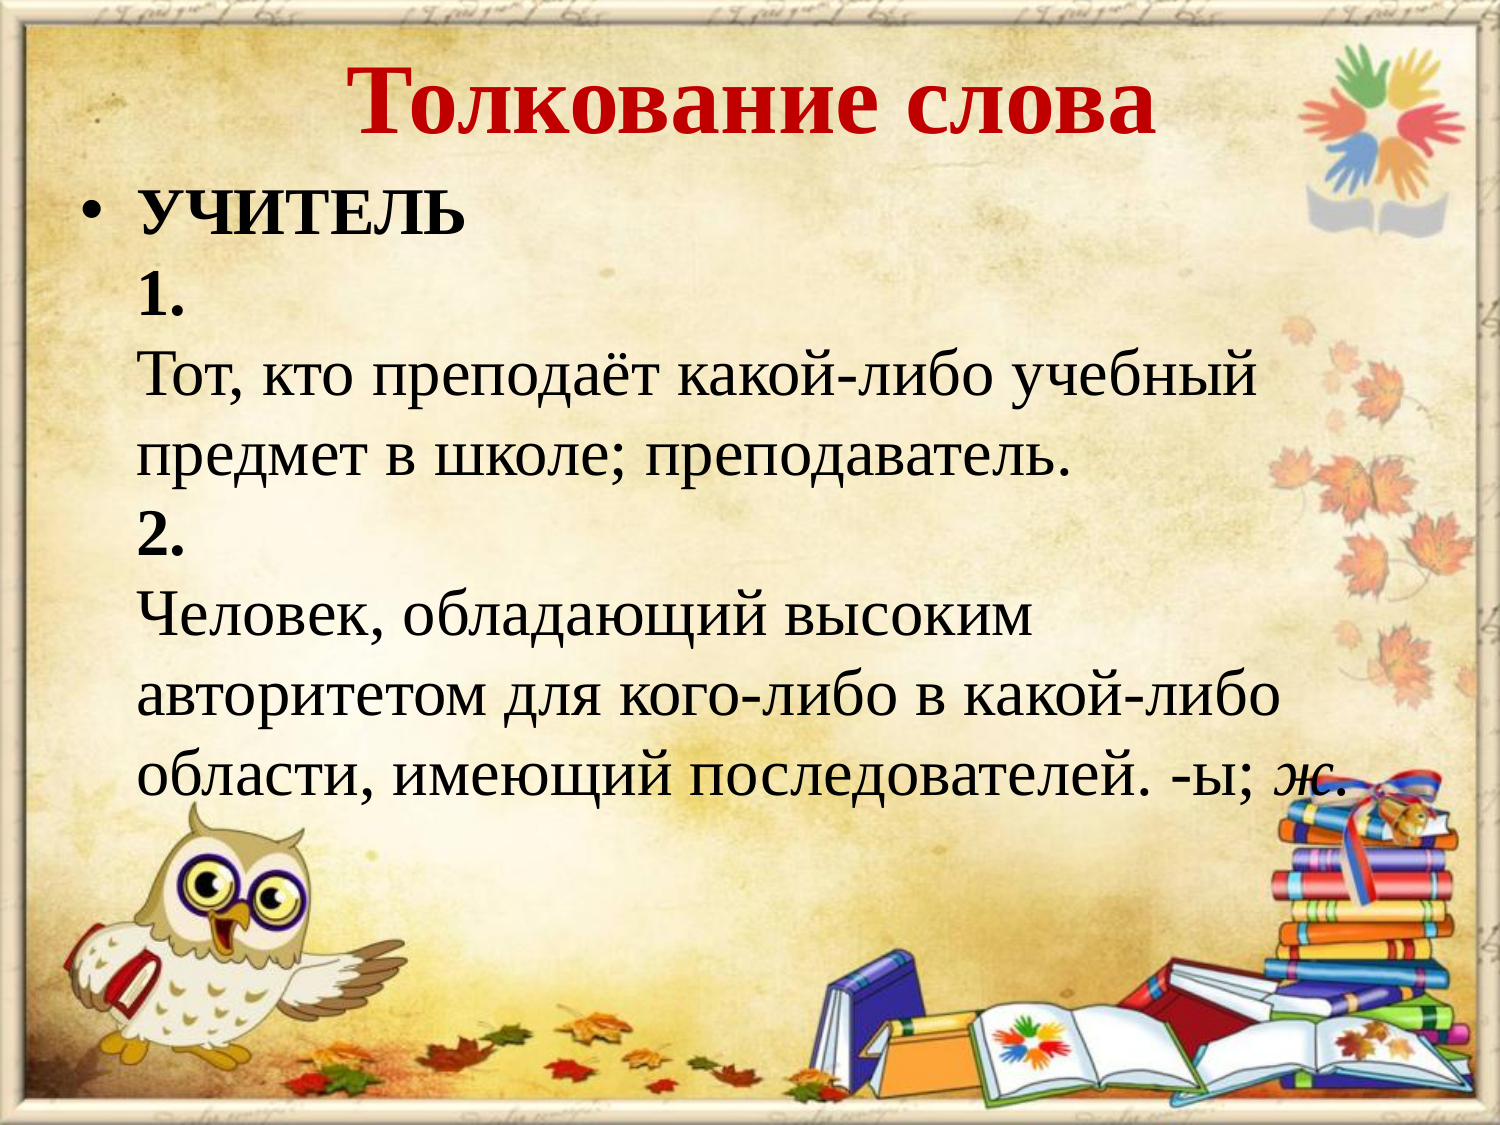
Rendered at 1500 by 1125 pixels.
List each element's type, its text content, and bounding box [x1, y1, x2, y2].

picture [0, 0, 1500, 1125]
title Толкование слова [76, 0, 1427, 188]
list УЧИТЕЛЬ 1. Тот, кто преподаёт какой-либо учебный предмет в школе; преподаватель. 2. Человек, обладающий высоким авторитетом для кого-либо в какой-либо области, имеющий последователей. -ы; ж. [64, 160, 1415, 904]
text_box [147, 432, 1081, 808]
